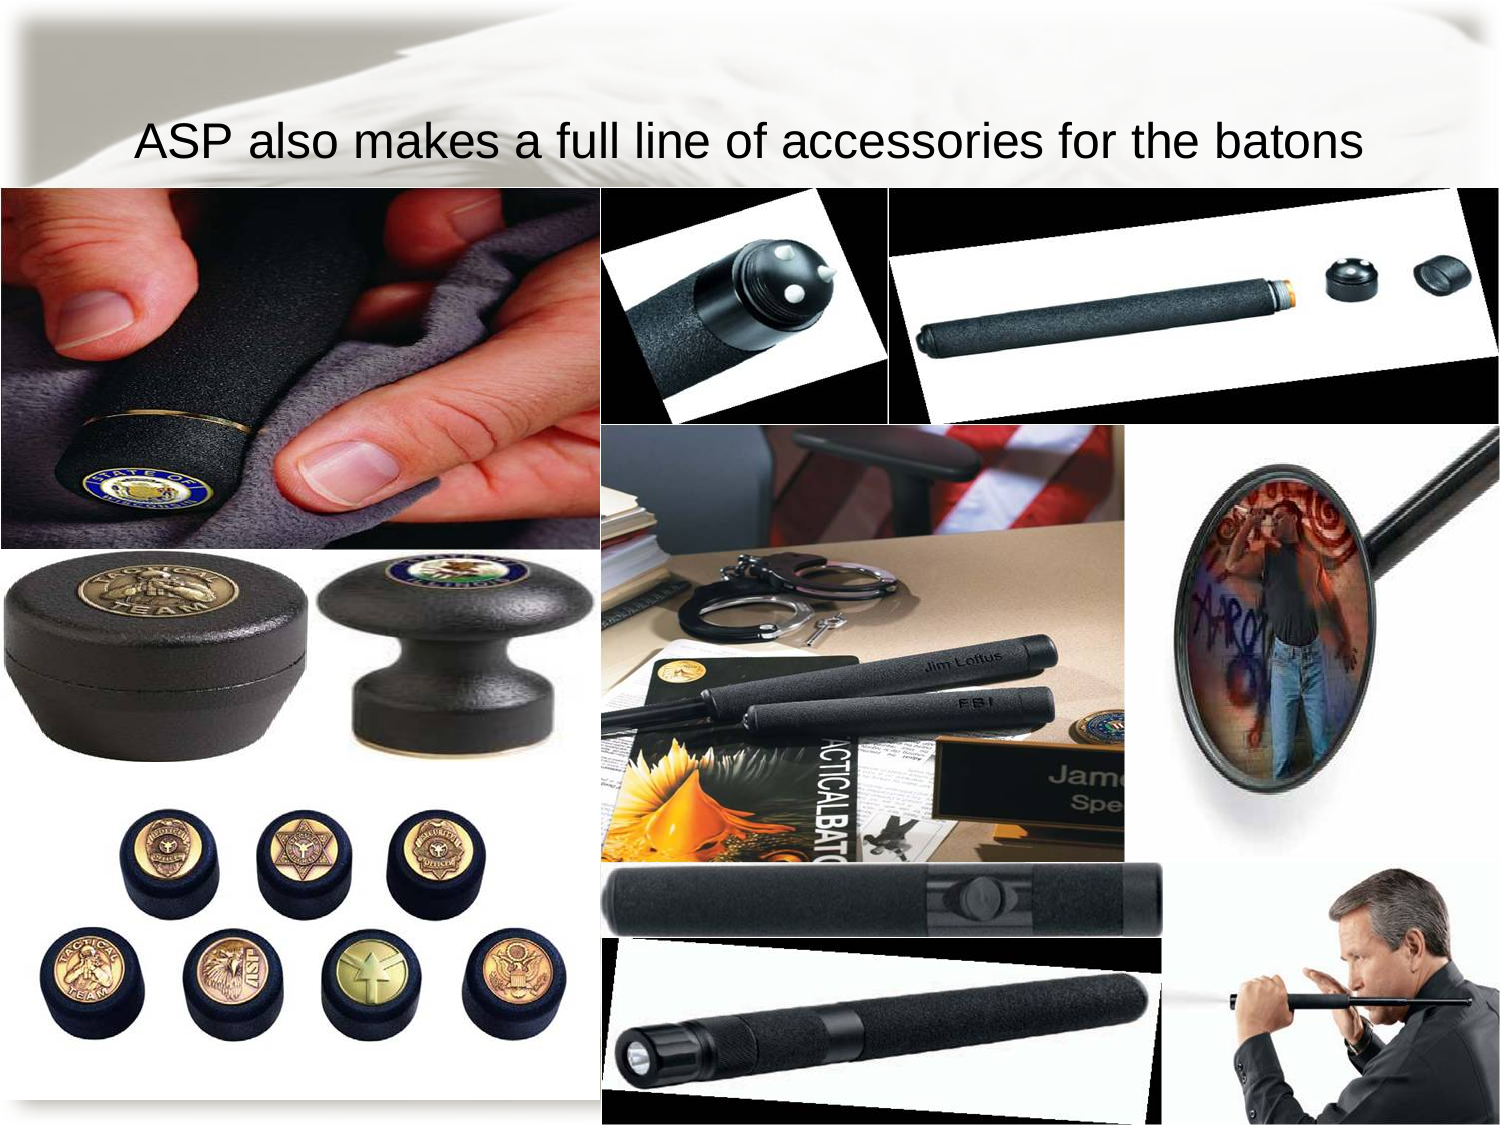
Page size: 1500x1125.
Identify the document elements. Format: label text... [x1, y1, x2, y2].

picture [0, 187, 1500, 1125]
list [0, 187, 598, 549]
title ASP also makes a full line of accessories for the batons [75, 45, 1425, 186]
